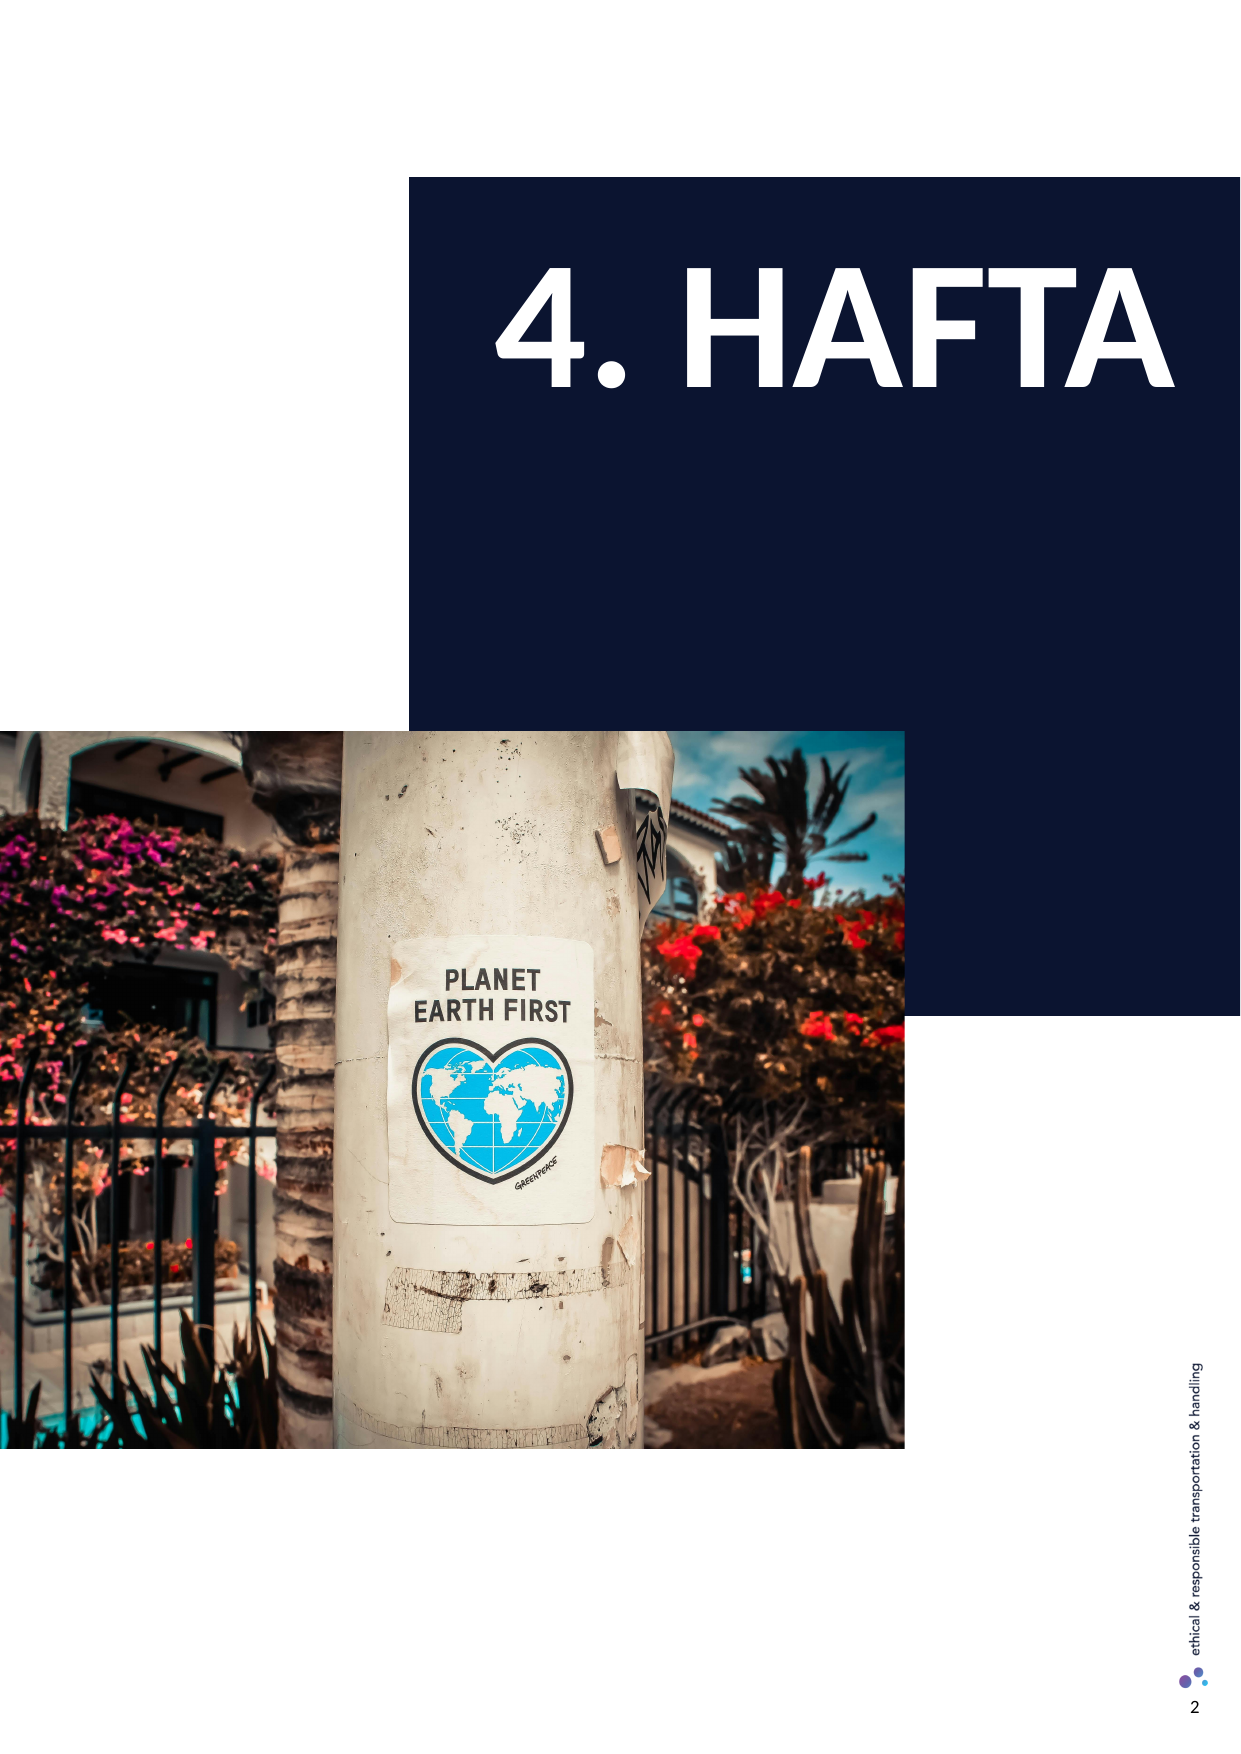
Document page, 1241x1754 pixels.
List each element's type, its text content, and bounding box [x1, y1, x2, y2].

list 4. HAFTA [479, 221, 1241, 732]
picture [1179, 1357, 1217, 1680]
slide_number 2 [1153, 1676, 1215, 1736]
picture [0, 731, 905, 1449]
